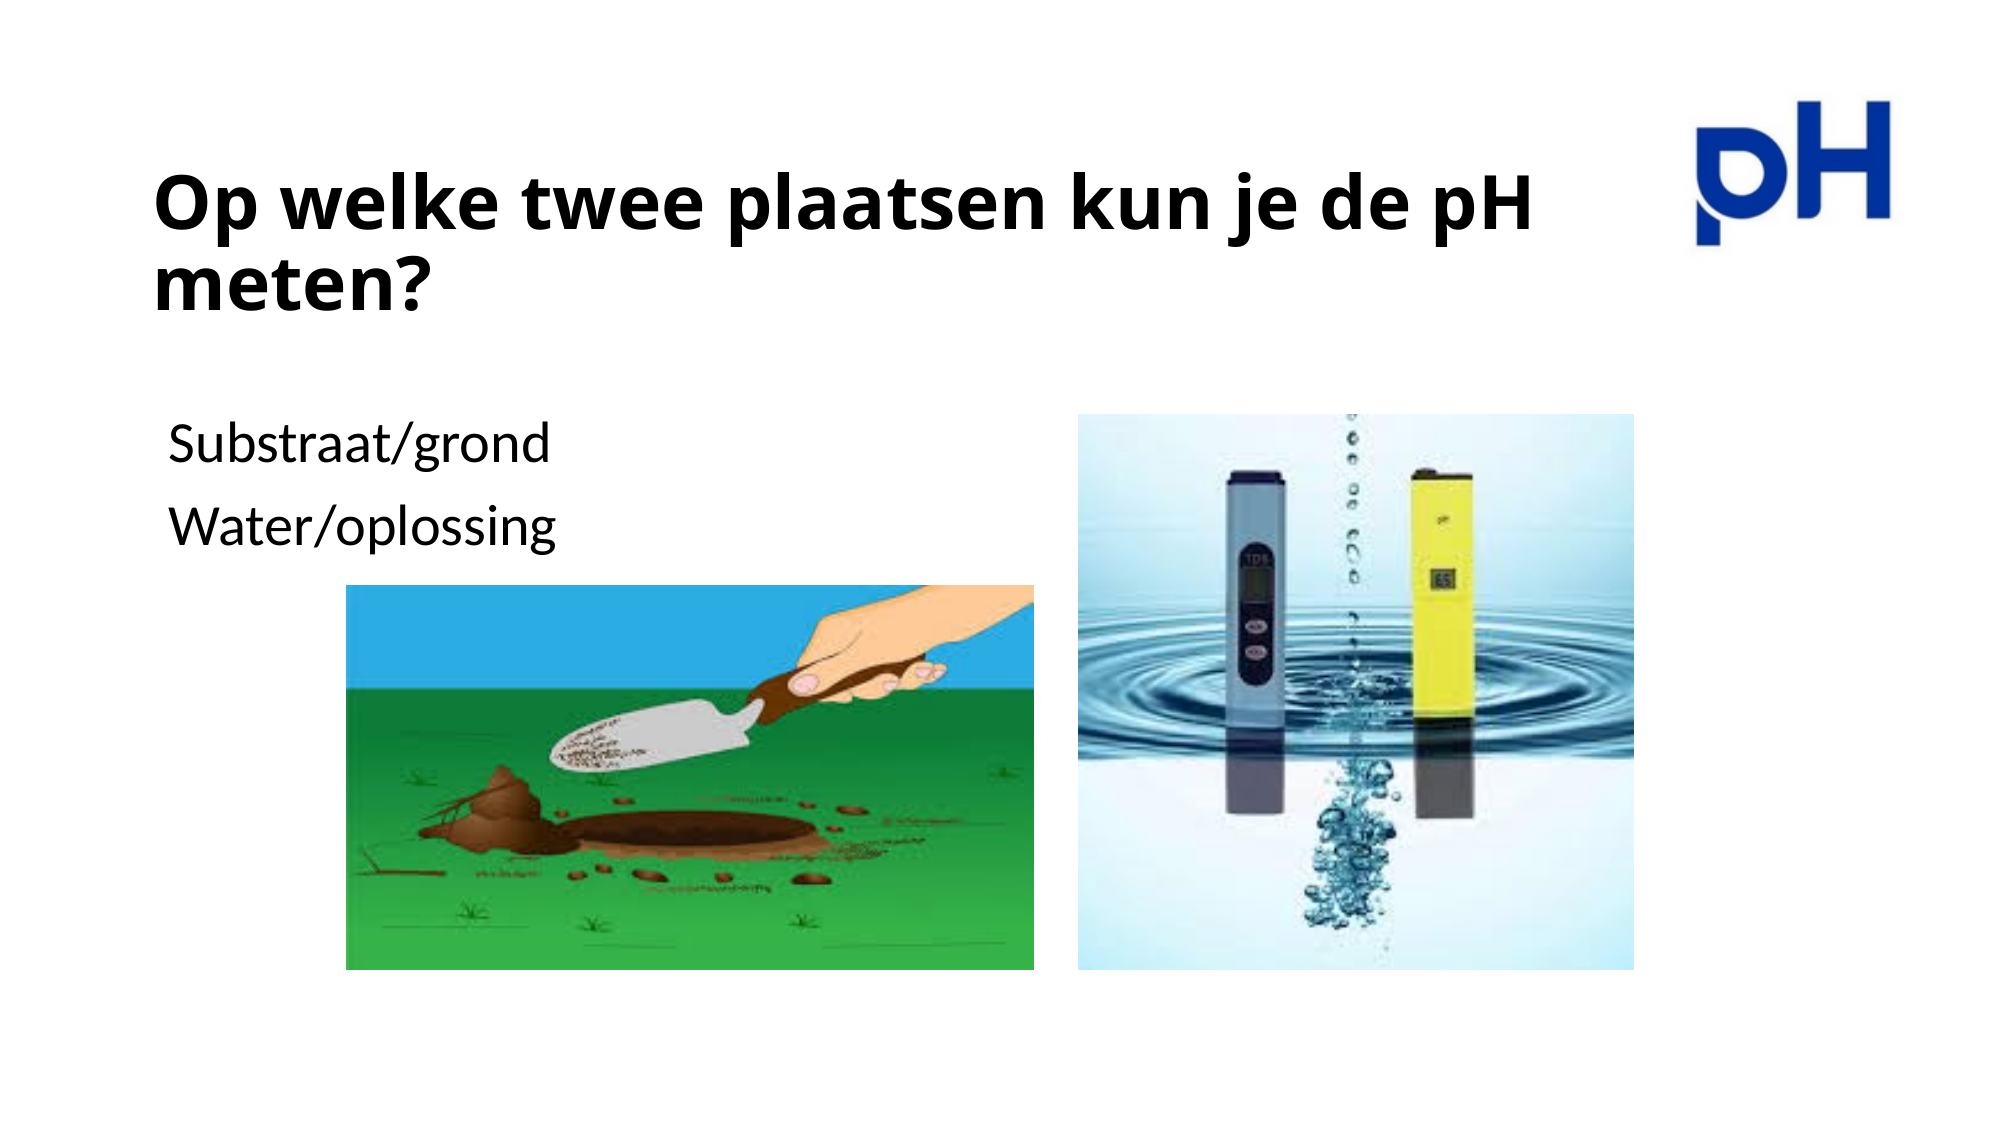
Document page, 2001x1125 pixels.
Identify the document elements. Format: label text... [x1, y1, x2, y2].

title Op welke twee plaatsen kun je de pH meten? [137, 136, 1863, 355]
picture [1078, 414, 1634, 970]
picture [1616, 0, 1968, 352]
list Substraat/grond Water/oplossing [153, 404, 1863, 1014]
picture [346, 585, 1034, 970]
